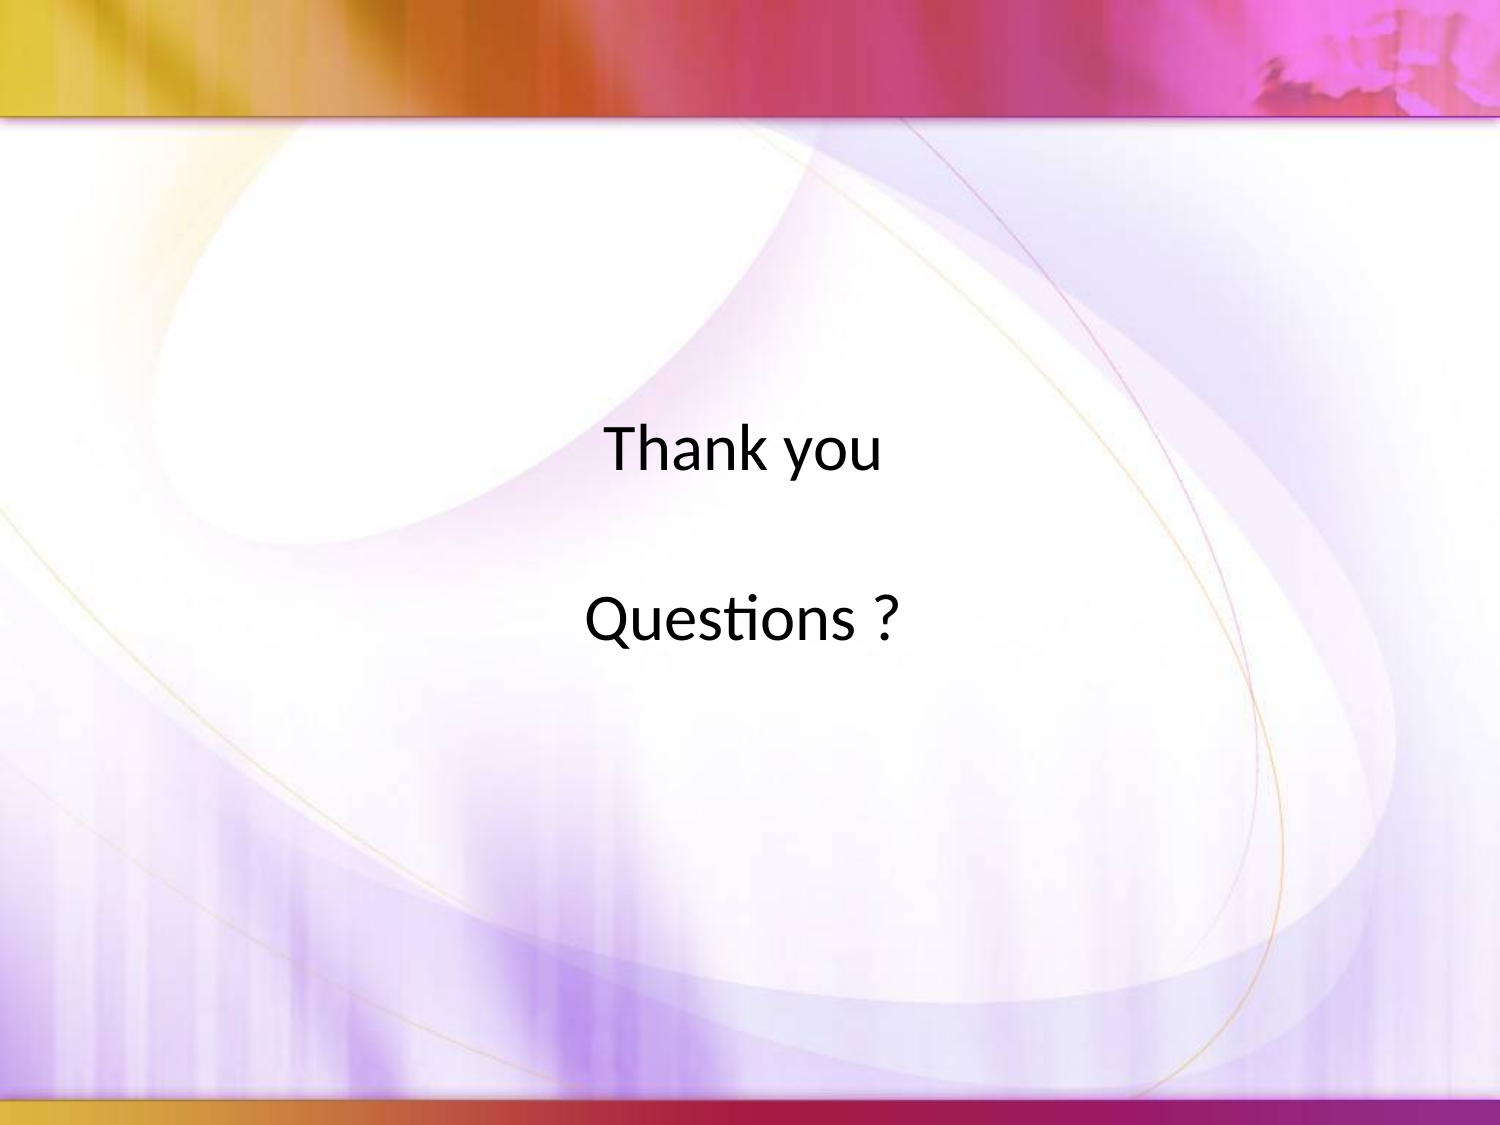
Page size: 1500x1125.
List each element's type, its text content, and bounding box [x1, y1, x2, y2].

list Thank you Questions ? [525, 412, 963, 663]
picture [0, 0, 1500, 1125]
